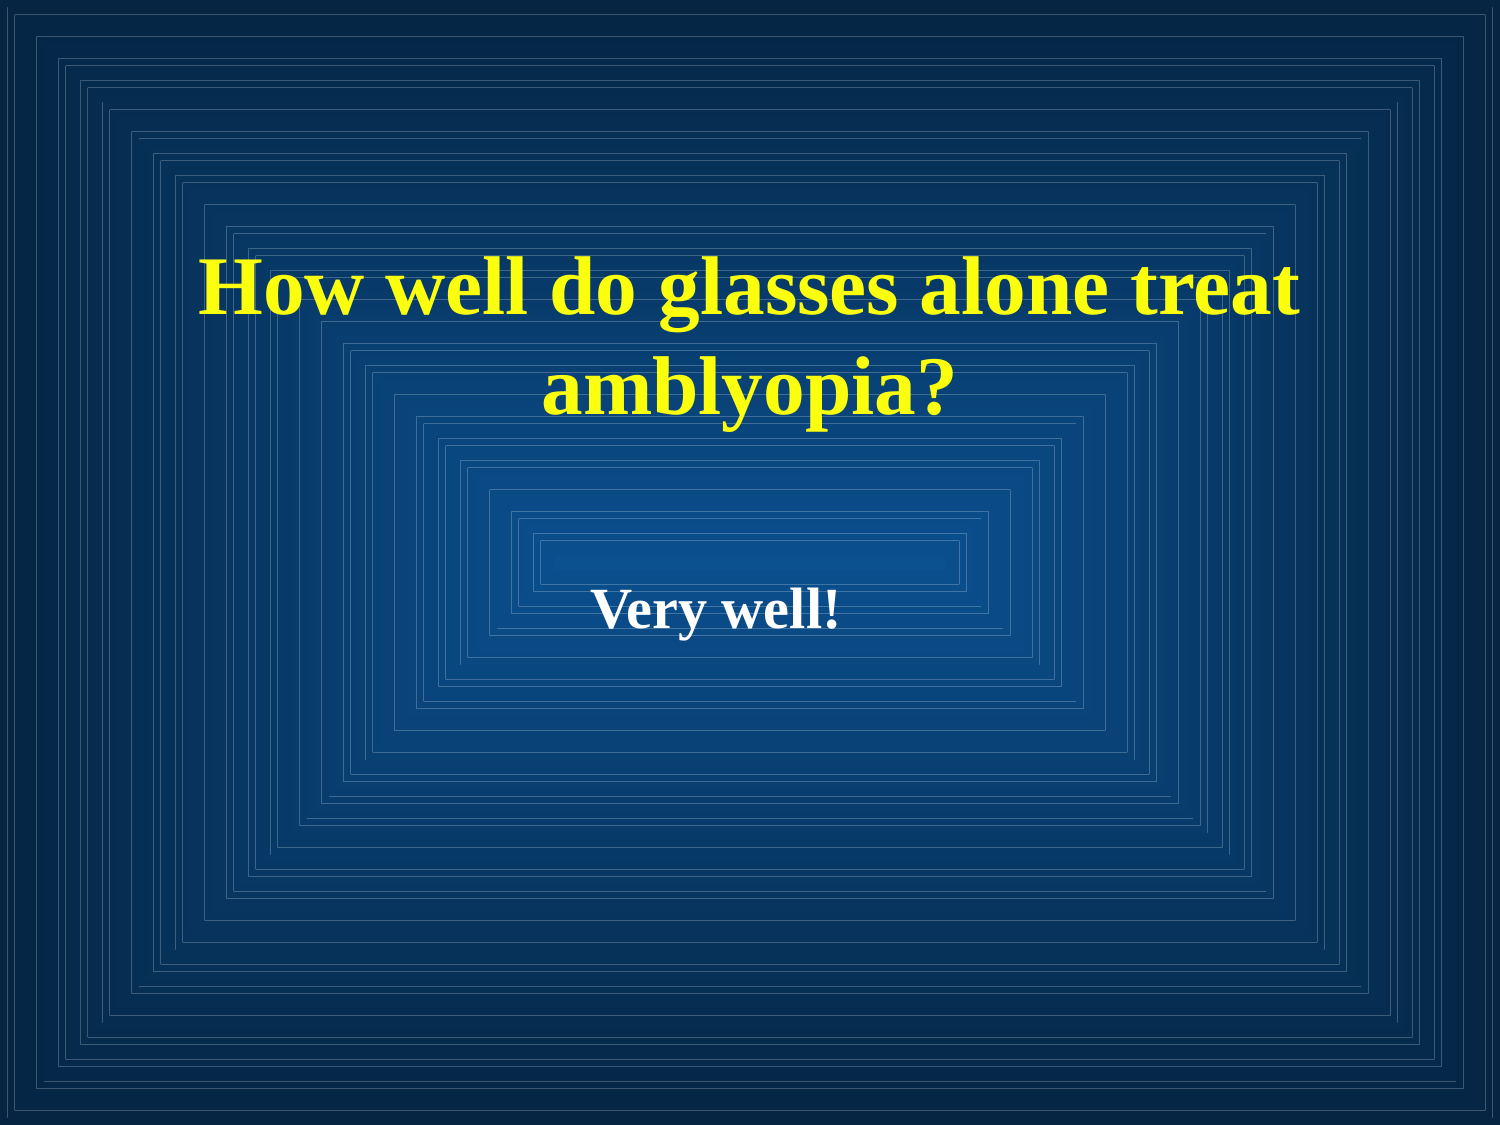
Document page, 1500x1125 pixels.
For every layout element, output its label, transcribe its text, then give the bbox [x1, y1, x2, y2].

title How well do glasses alone treat amblyopia? [112, 237, 1388, 425]
list Very well! [575, 562, 913, 675]
